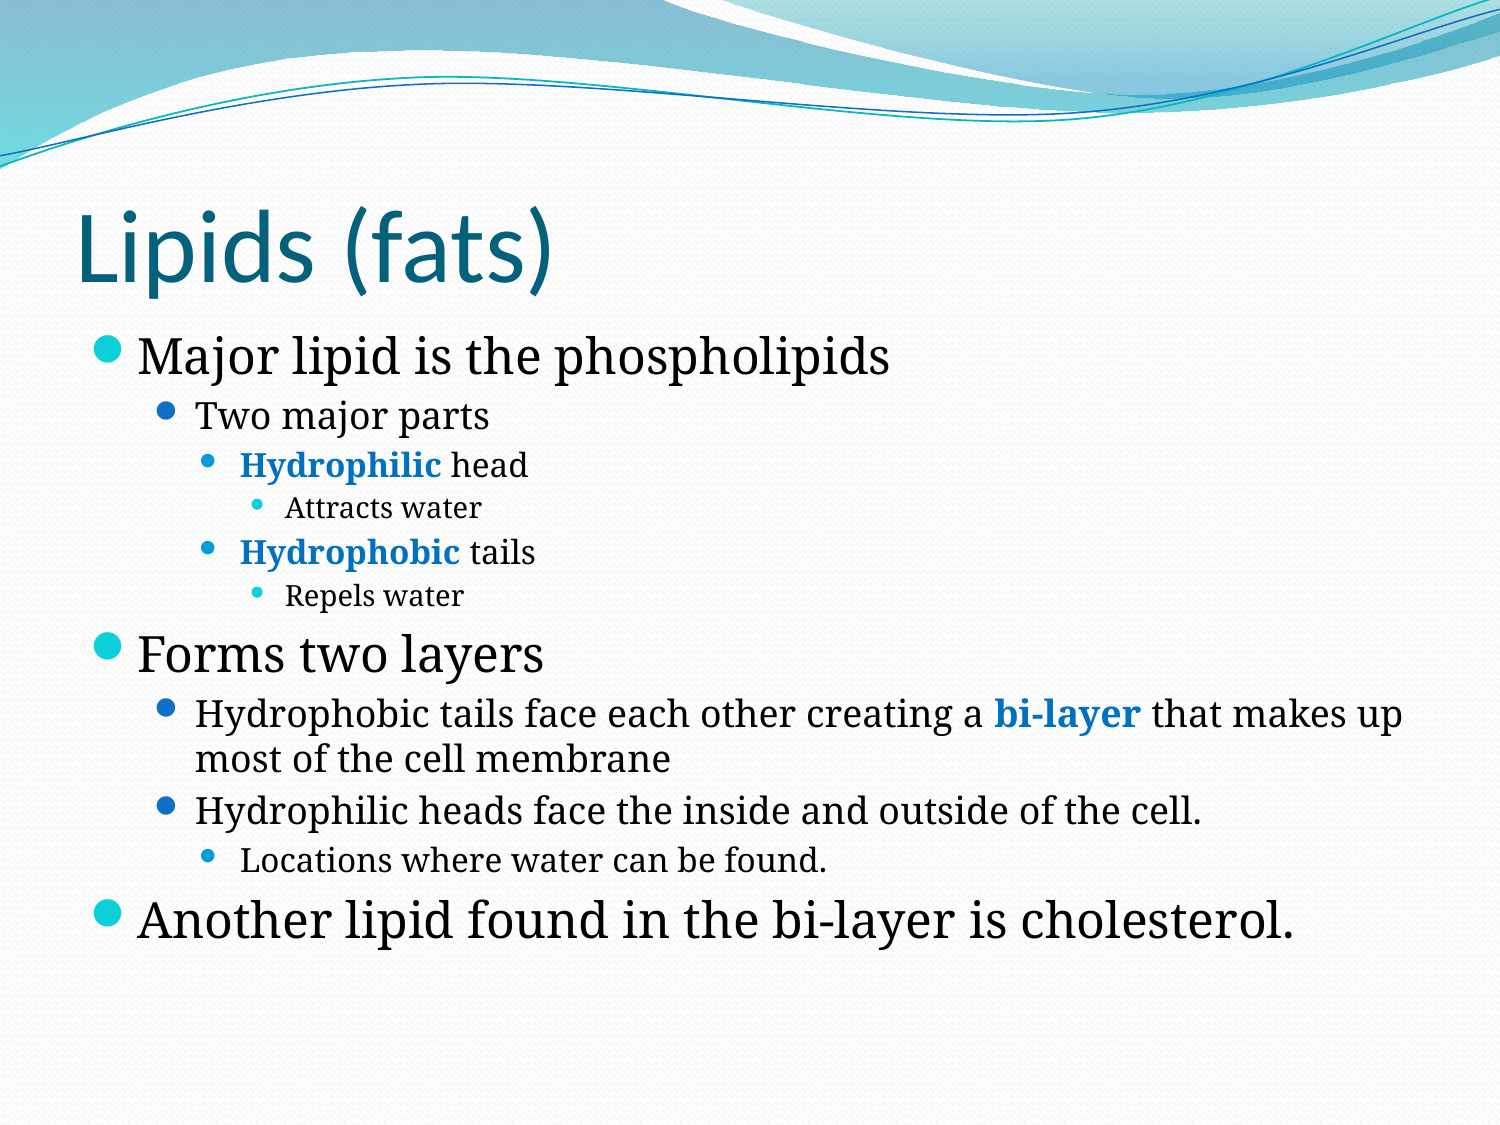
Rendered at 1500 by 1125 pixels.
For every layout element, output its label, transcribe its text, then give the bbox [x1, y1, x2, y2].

title Lipids (fats) [75, 115, 1425, 303]
list Major lipid is the phospholipids Two major parts Hydrophilic head Attracts water Hydrophobic tails Repels water Forms two layers Hydrophobic tails face each other creating a bi-layer that makes up most of the cell membrane Hydrophilic heads face the inside and outside of the cell. Locations where water can be found. Another lipid found in the bi-layer is cholesterol. [75, 317, 1425, 1038]
